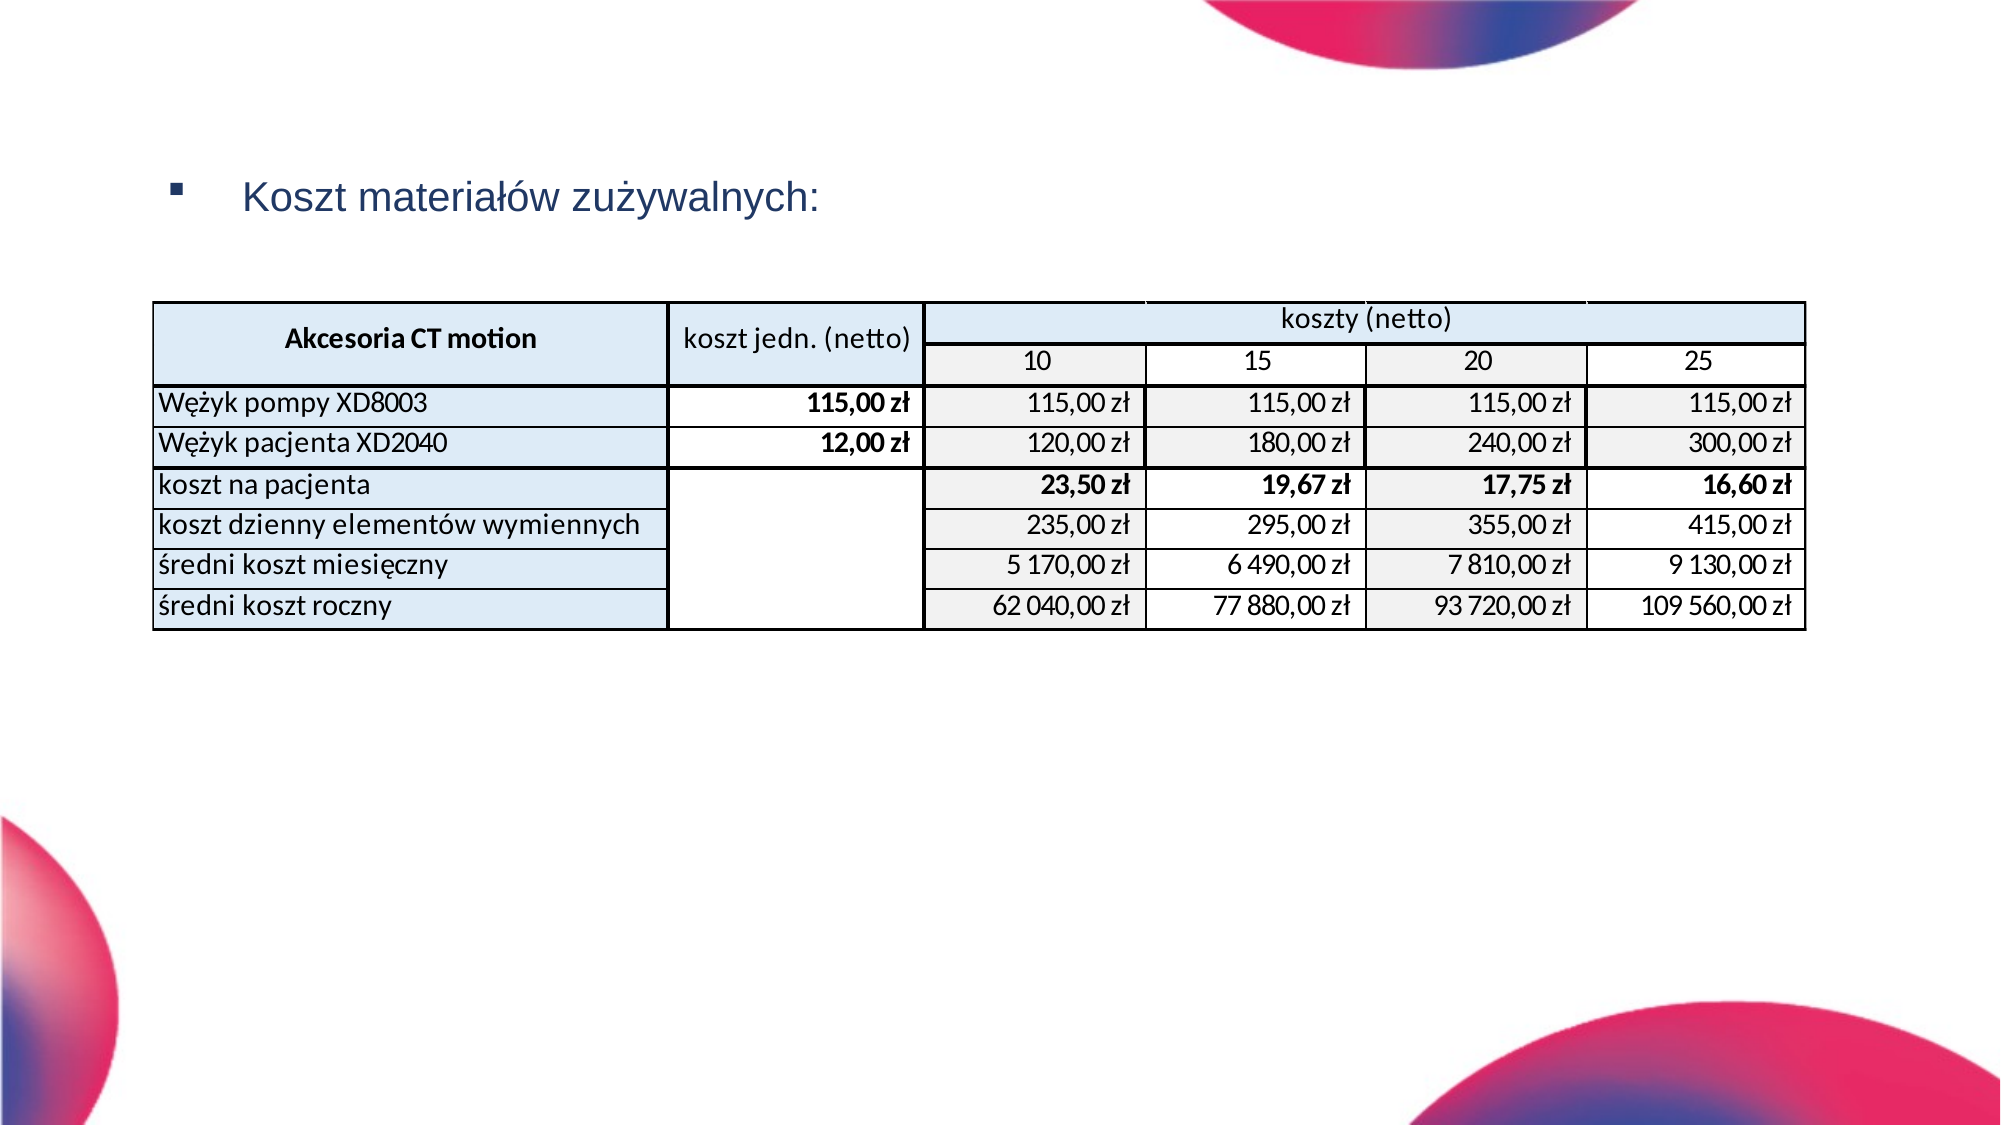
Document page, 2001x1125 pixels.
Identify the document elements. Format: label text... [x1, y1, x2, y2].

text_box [152, 301, 1809, 633]
picture [0, 0, 2001, 1125]
text_box Koszt materiałów zużywalnych: [152, 137, 1529, 227]
